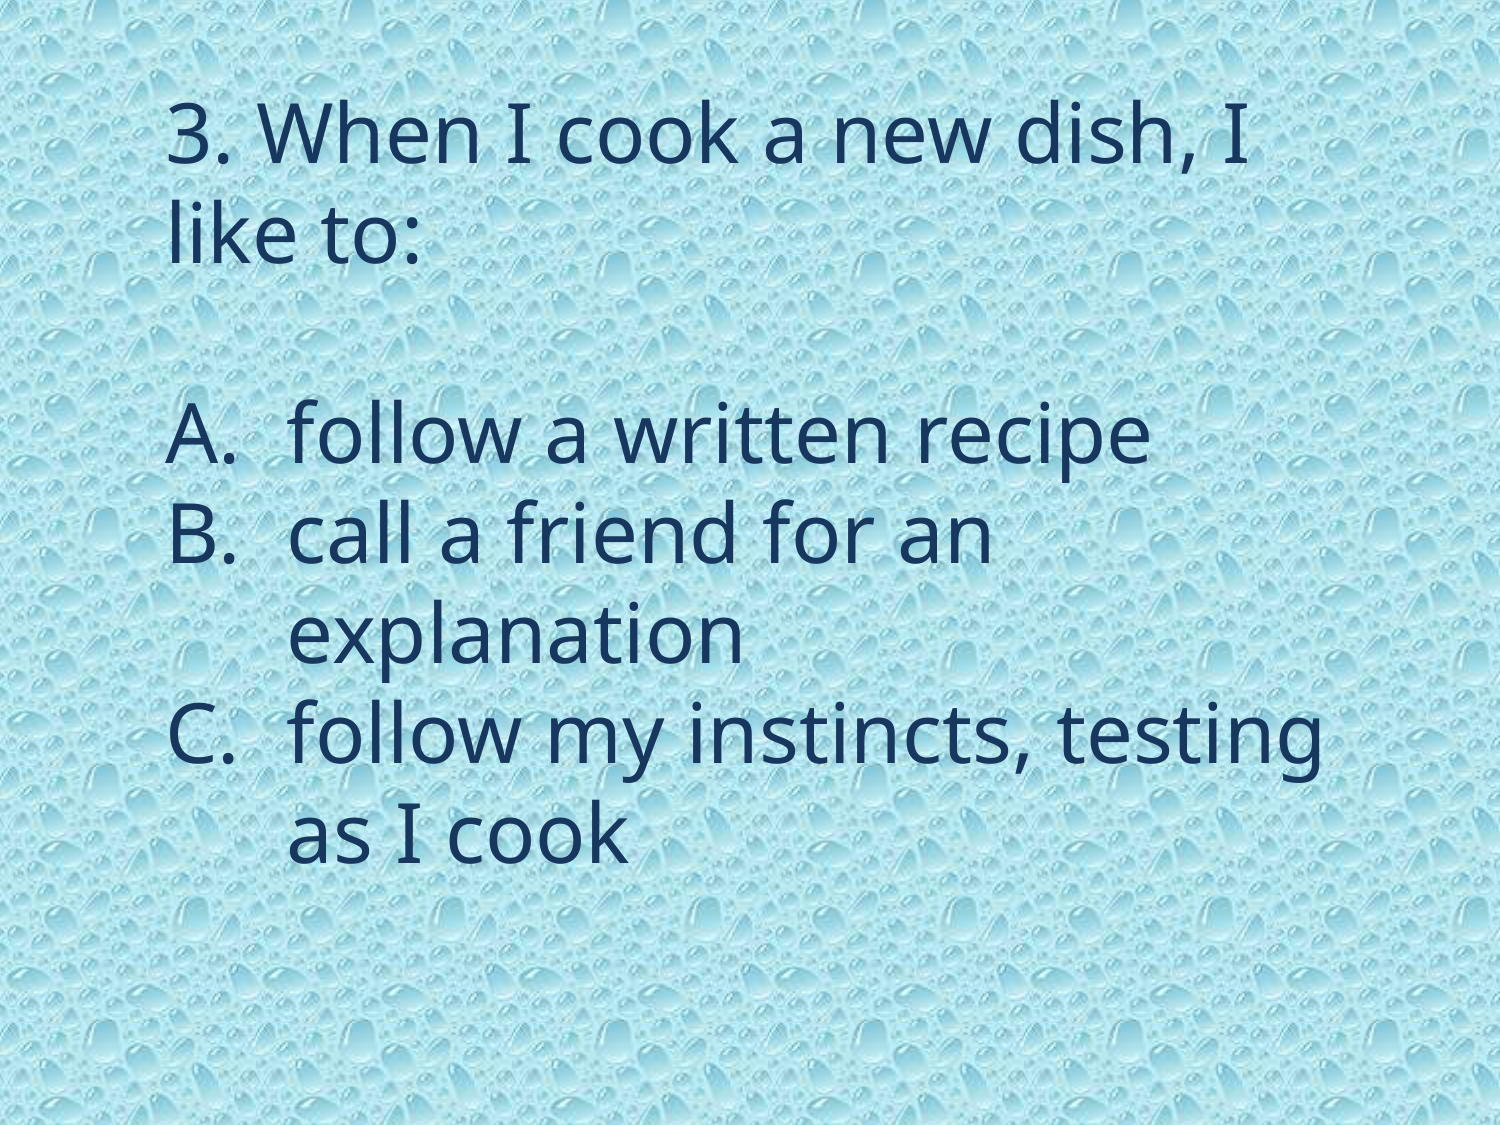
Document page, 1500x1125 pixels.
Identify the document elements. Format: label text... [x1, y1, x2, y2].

text_box 3. When I cook a new dish, I like to: follow a written recipe call a friend for an explanation follow my instincts, testing as I cook [150, 72, 1375, 888]
picture [0, 0, 1500, 1125]
